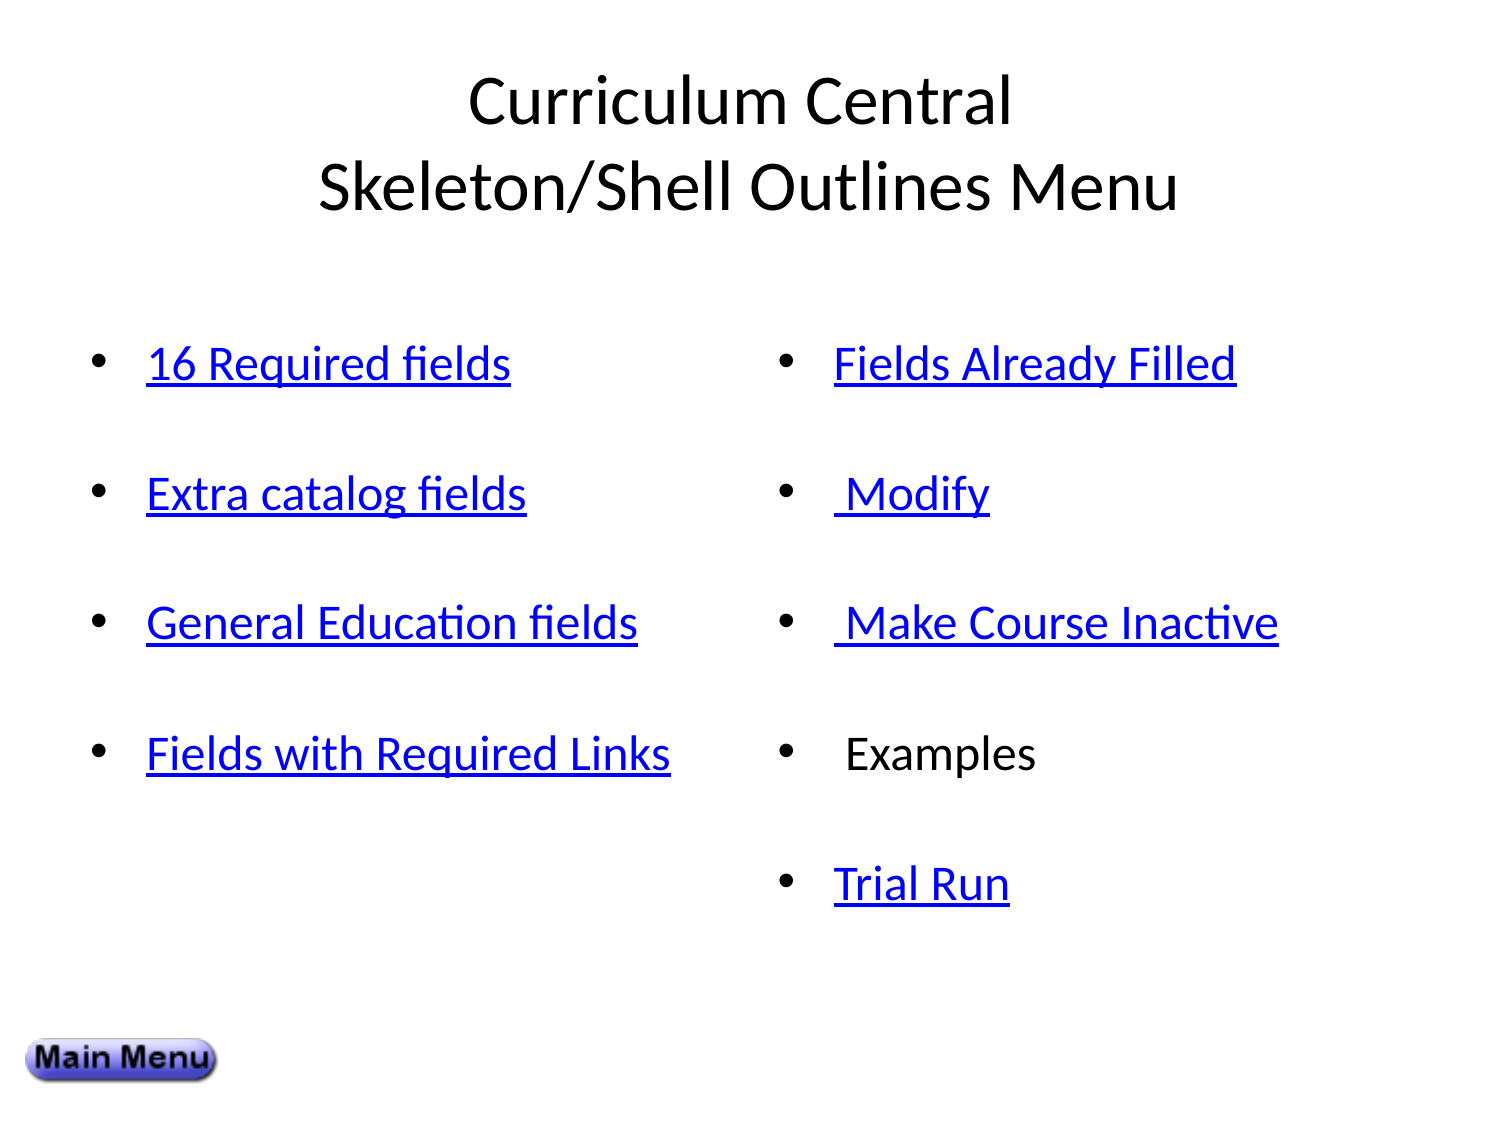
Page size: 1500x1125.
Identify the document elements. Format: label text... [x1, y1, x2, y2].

list Fields Already Filled Modify Make Course Inactive Examples Trial Run [762, 262, 1425, 1005]
picture [24, 1037, 223, 1088]
list 16 Required fields Extra catalog fields General Education fields Fields with Required Links [75, 262, 738, 1005]
title Curriculum Central Skeleton/Shell Outlines Menu [75, 45, 1425, 233]
